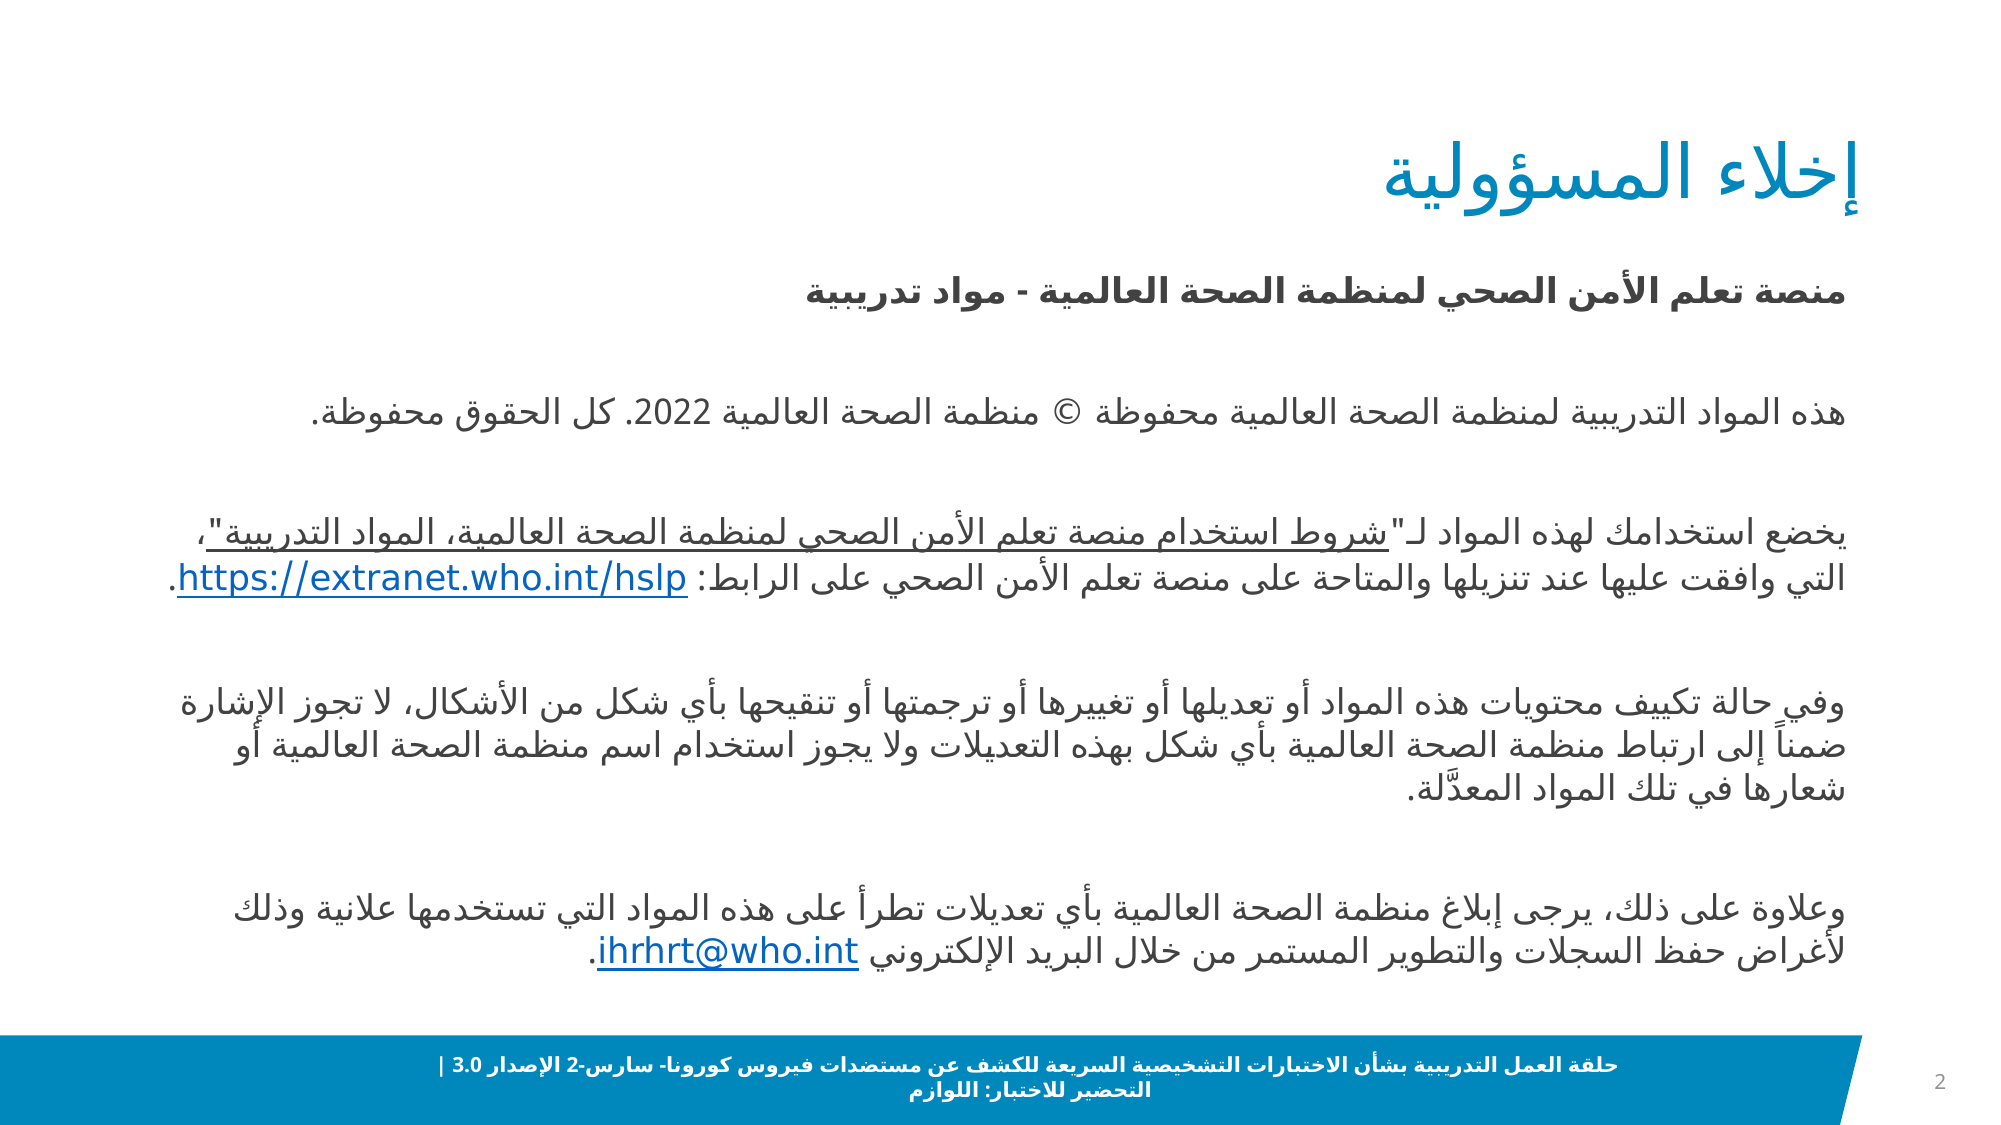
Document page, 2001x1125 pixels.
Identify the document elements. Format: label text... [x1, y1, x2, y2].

slide_number 2 [1862, 1035, 1947, 1125]
list منصة تعلم الأمن الصحي لمنظمة الصحة العالمية - مواد تدريبية هذه المواد التدريبية لمنظمة الصحة العالمية محفوظة © منظمة الصحة العالمية 2022. كل الحقوق محفوظة. يخضع استخدامك لهذه المواد لـ"شروط استخدام منصة تعلم الأمن الصحي لمنظمة الصحة العالمية، المواد التدريبية"، التي وافقت عليها عند تنزيلها والمتاحة على منصة تعلم الأمن الصحي على الرابط: https://extranet.who.int/hslp. وفي حالة تكييف محتويات هذه المواد أو تعديلها أو تغييرها أو ترجمتها أو تنقيحها بأي شكل من الأشكال، لا تجوز الإشارة ضمناً إلى ارتباط منظمة الصحة العالمية بأي شكل بهذه التعديلات ولا يجوز استخدام اسم منظمة الصحة العالمية أو شعارها في تلك المواد المعدَّلة. وعلاوة على ذلك، يرجى إبلاغ منظمة الصحة العالمية بأي تعديلات تطرأ على هذه المواد التي تستخدمها علانية وذلك لأغراض حفظ السجلات والتطوير المستمر من خلال البريد الإلكتروني ihrhrt@who.int. [137, 260, 1863, 990]
title إخلاء المسؤولية [137, 59, 1863, 215]
footer حلقة العمل التدريبية بشأن الاختبارات التشخيصية السريعة للكشف عن مستضدات فيروس كورونا- سارس-2 الإصدار 3.0 | التحضير للاختبار: اللوازم [427, 1035, 1628, 1118]
